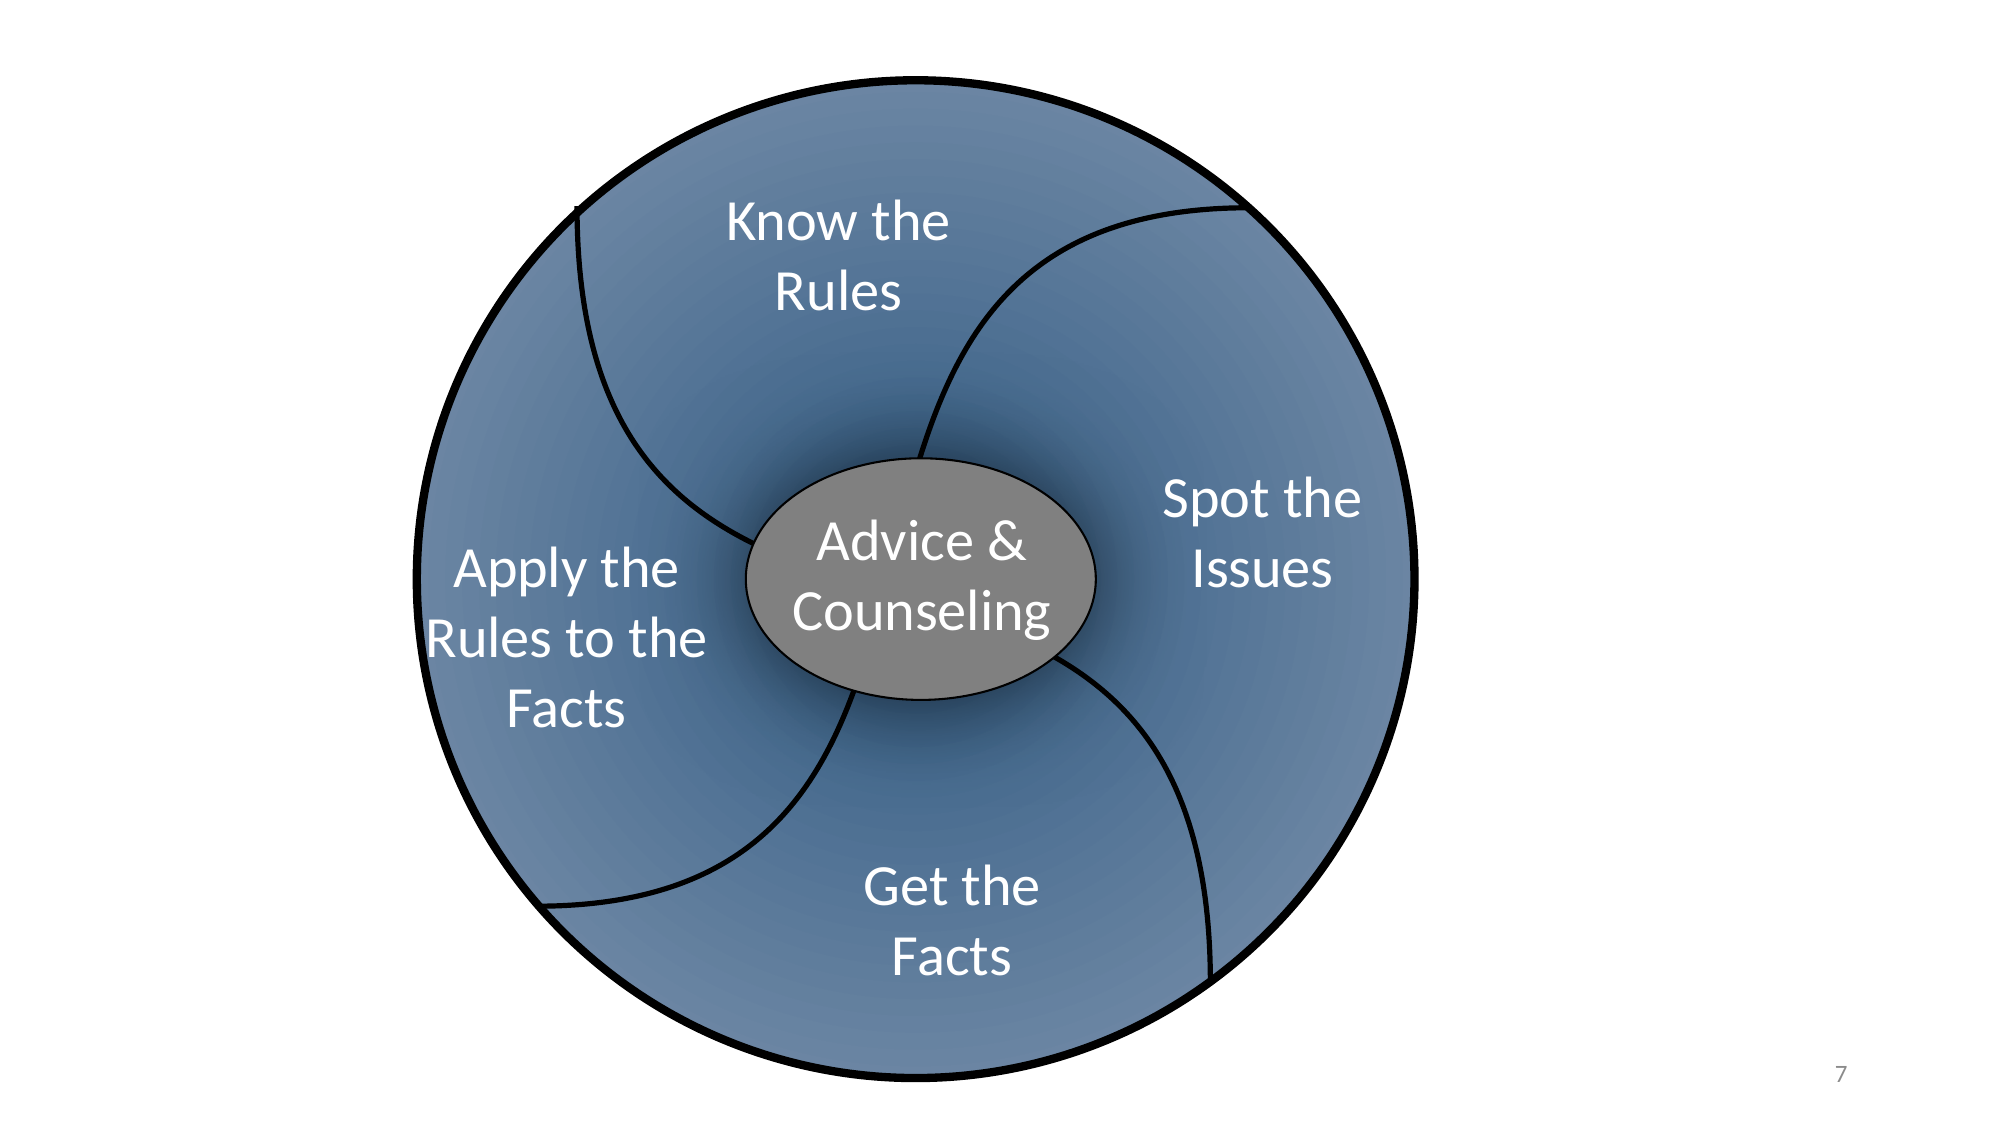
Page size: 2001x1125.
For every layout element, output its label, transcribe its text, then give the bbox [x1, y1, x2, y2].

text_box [416, 80, 1415, 1079]
text_box Apply the Rules to the Facts [409, 530, 416, 739]
slide_number 7 [1412, 1042, 1863, 1103]
